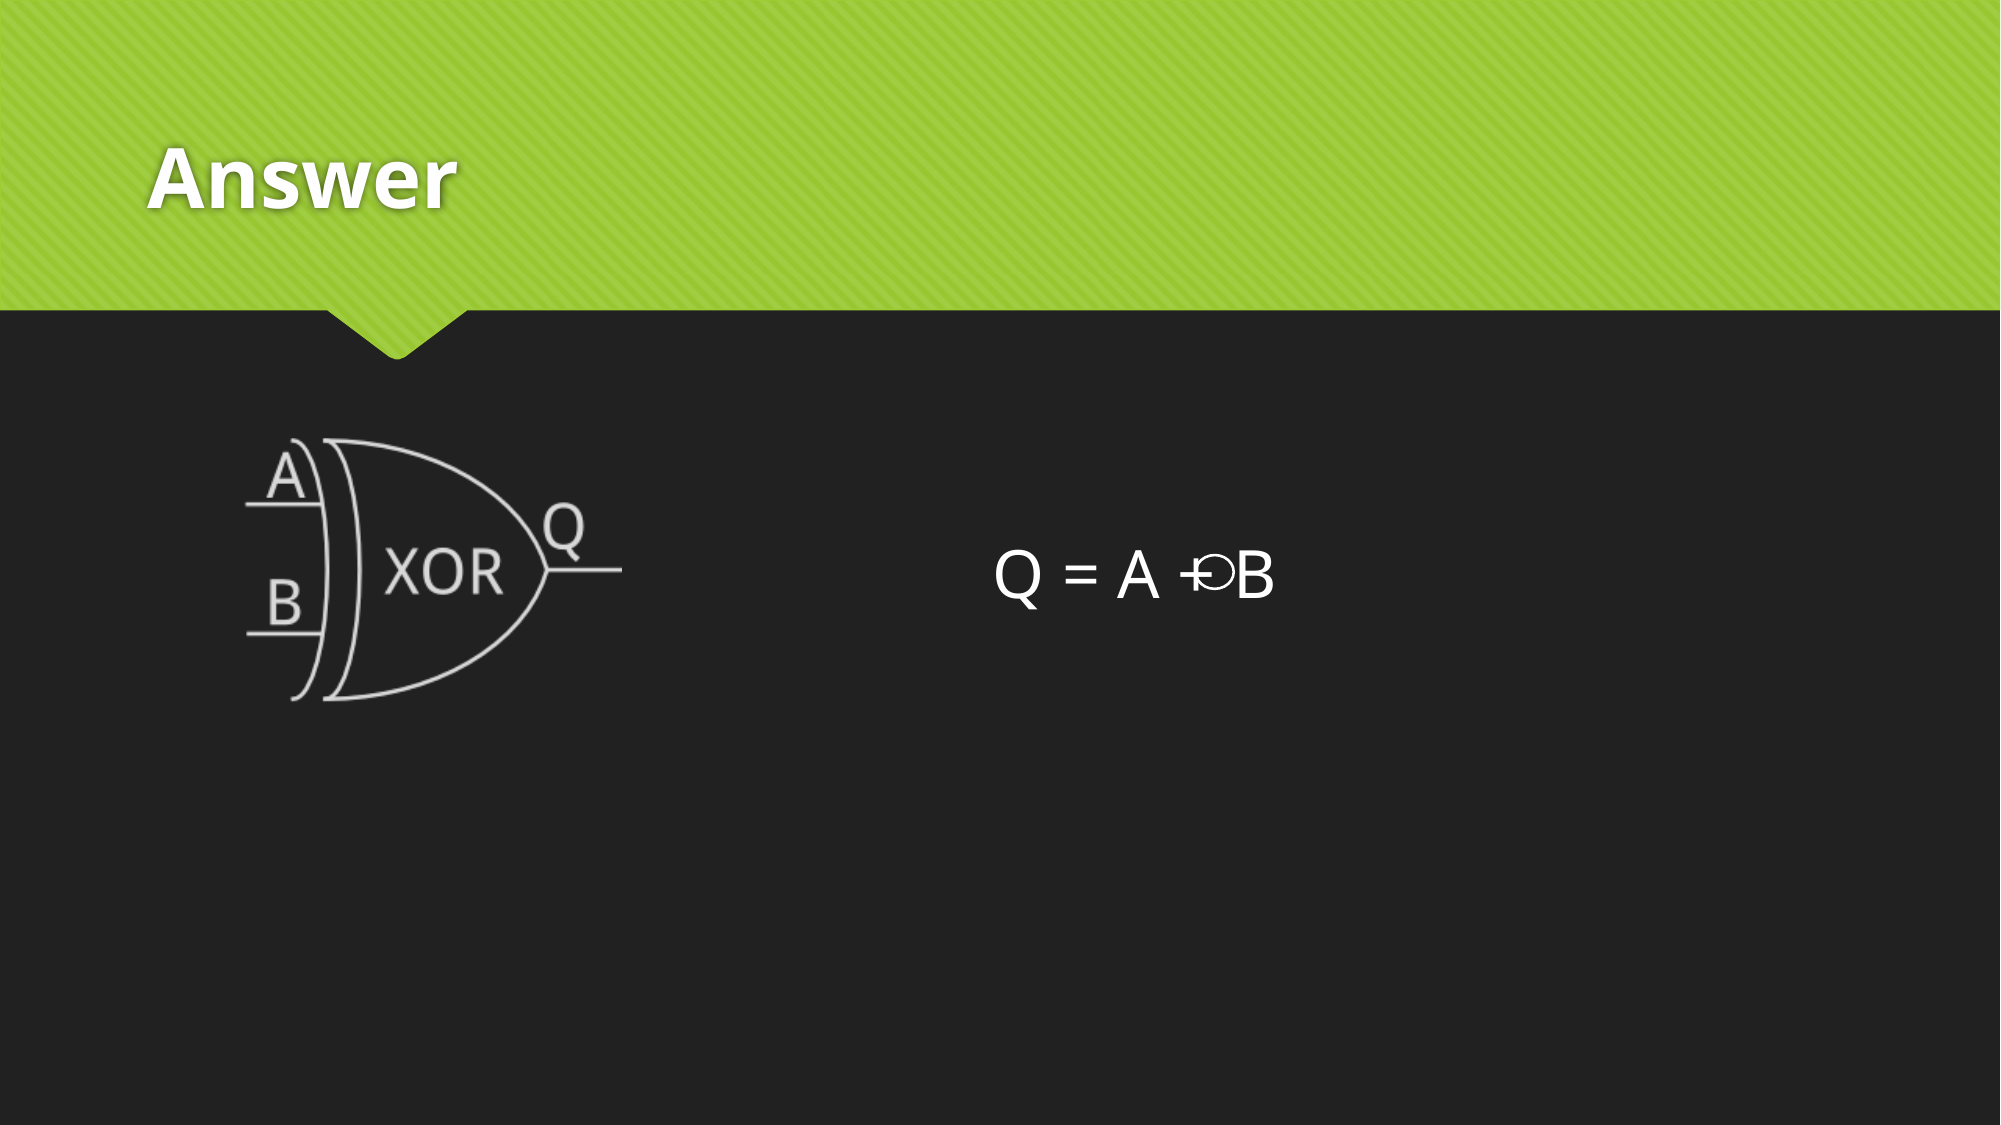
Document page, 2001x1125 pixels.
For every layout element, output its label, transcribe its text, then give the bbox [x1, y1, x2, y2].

picture [232, 429, 639, 715]
text_box Q = A + B [978, 523, 1868, 619]
title Answer [132, 73, 1868, 233]
text_box [1194, 553, 1236, 591]
